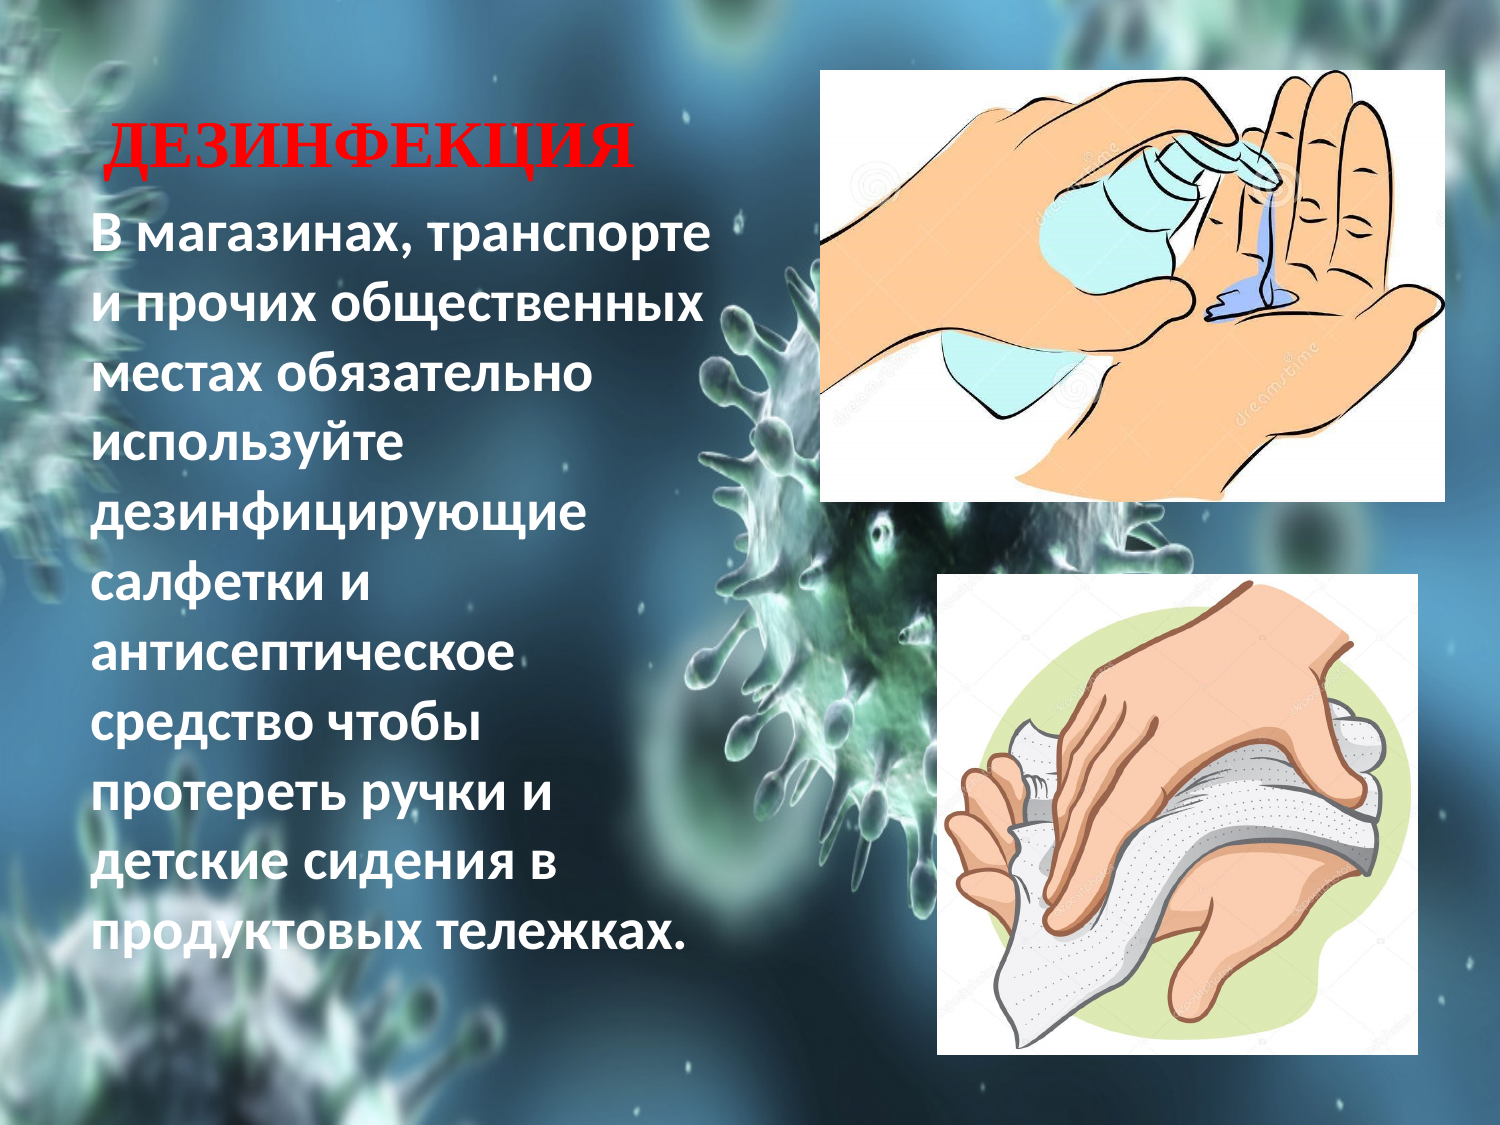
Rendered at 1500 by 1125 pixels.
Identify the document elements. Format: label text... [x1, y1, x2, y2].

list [820, 70, 1445, 502]
list ДЕЗИНФЕКЦИЯ В магазинах, транспорте и прочих общественных местах обязательно используйте дезинфицирующие салфетки и антисептическое средство чтобы протереть ручки и детские сидения в продуктовых тележках. [75, 93, 738, 1005]
picture [0, 0, 1500, 1125]
